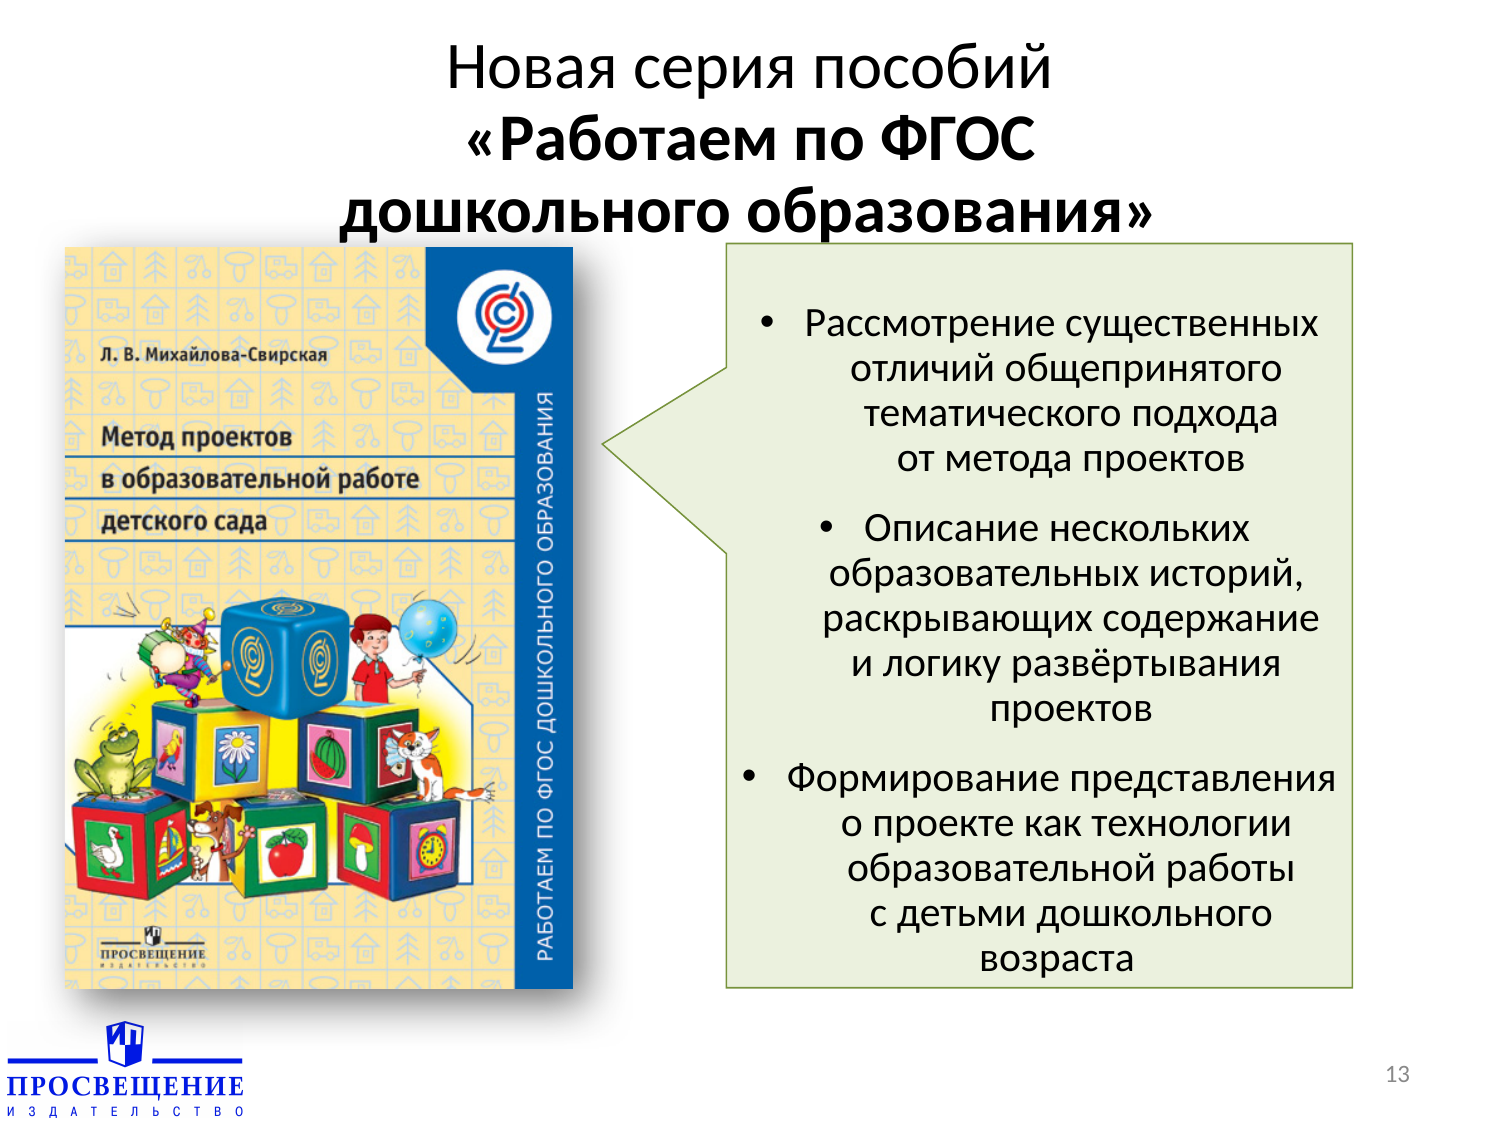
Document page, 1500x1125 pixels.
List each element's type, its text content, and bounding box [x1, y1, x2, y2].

text_box 13 [1074, 1042, 1425, 1103]
picture [64, 246, 574, 989]
title Новая серия пособий «Работаем по ФГОС дошкольного образования» [74, 44, 1426, 233]
picture [7, 1021, 243, 1118]
text_box Рассмотрение существенных отличий общепринятого тематического подхода от метода проектов Описание нескольких образовательных историй, раскрывающих содержание и логику развёртывания проектов Формирование представления о проекте как технологии образовательной работы с детьми дошкольного возраста [602, 243, 1353, 988]
